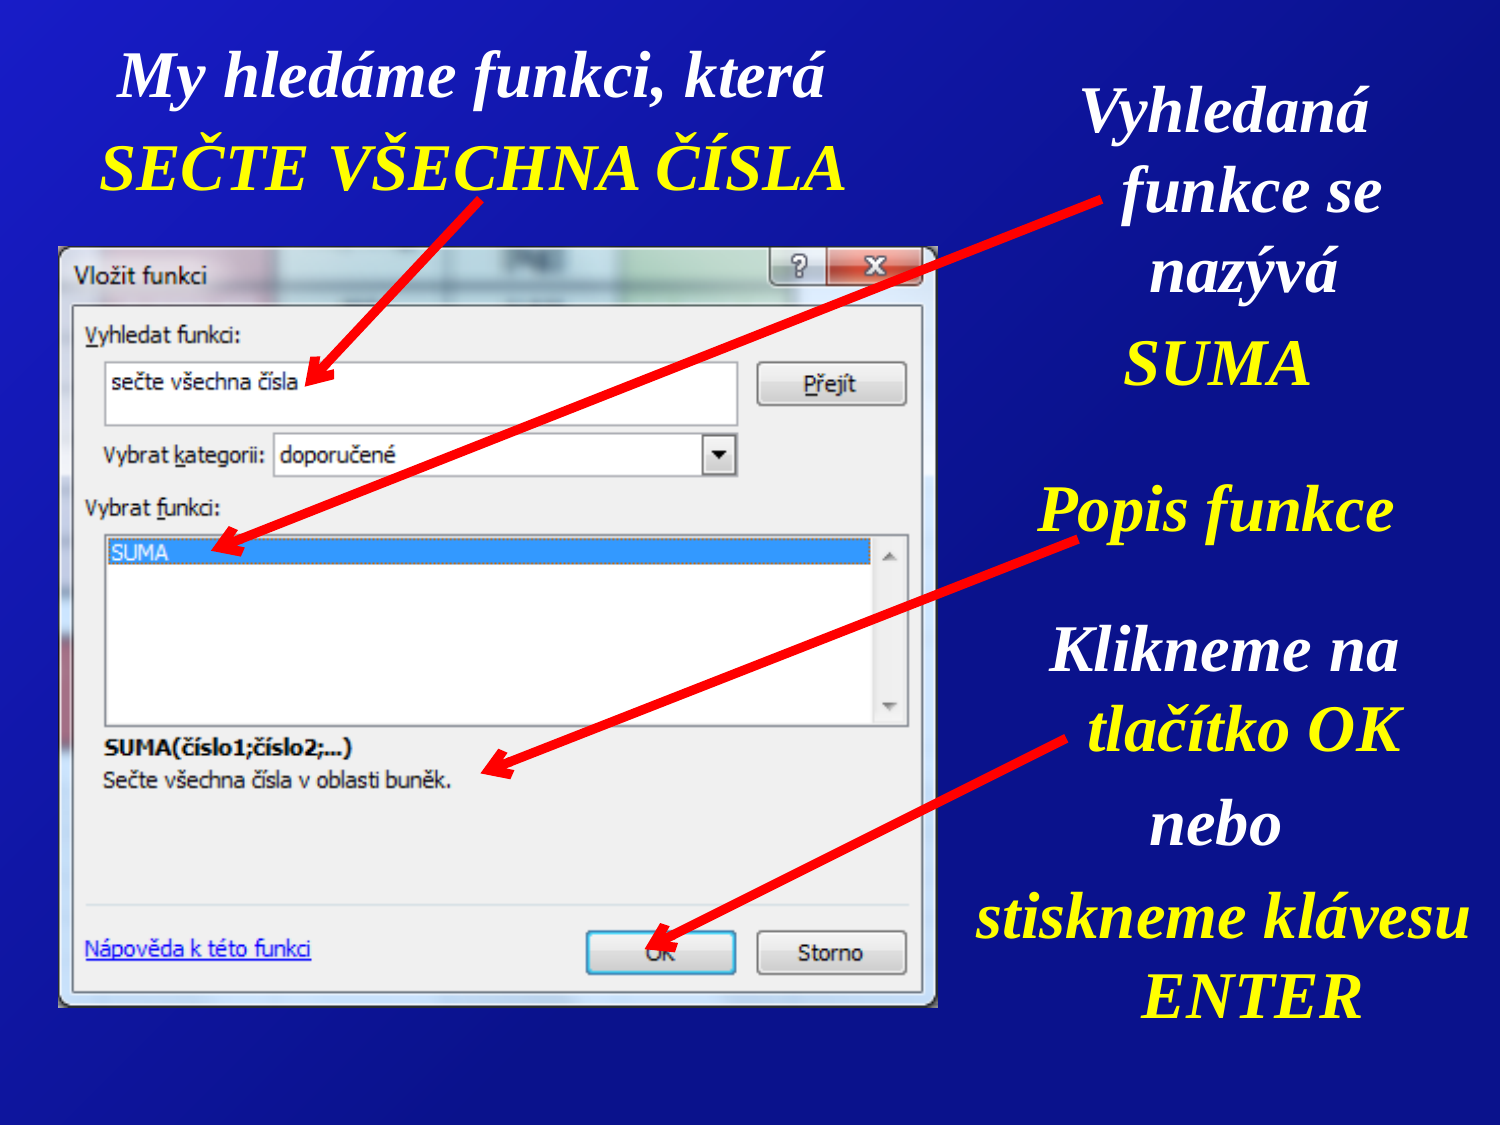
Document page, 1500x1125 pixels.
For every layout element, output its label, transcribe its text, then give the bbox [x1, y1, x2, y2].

picture [58, 245, 938, 1008]
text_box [210, 198, 1102, 551]
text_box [480, 538, 1079, 774]
text_box My hledáme funkci, která SEČTE VŠECHNA ČÍSLA [0, 23, 1172, 200]
text_box Vyhledaná funkce se nazývá SUMA [996, 58, 1454, 422]
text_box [644, 737, 1067, 950]
text_box Klikneme na tlačítko OK nebo stiskneme klávesu ENTER [949, 597, 1500, 1055]
text_box Popis funkce [1083, 457, 1454, 597]
